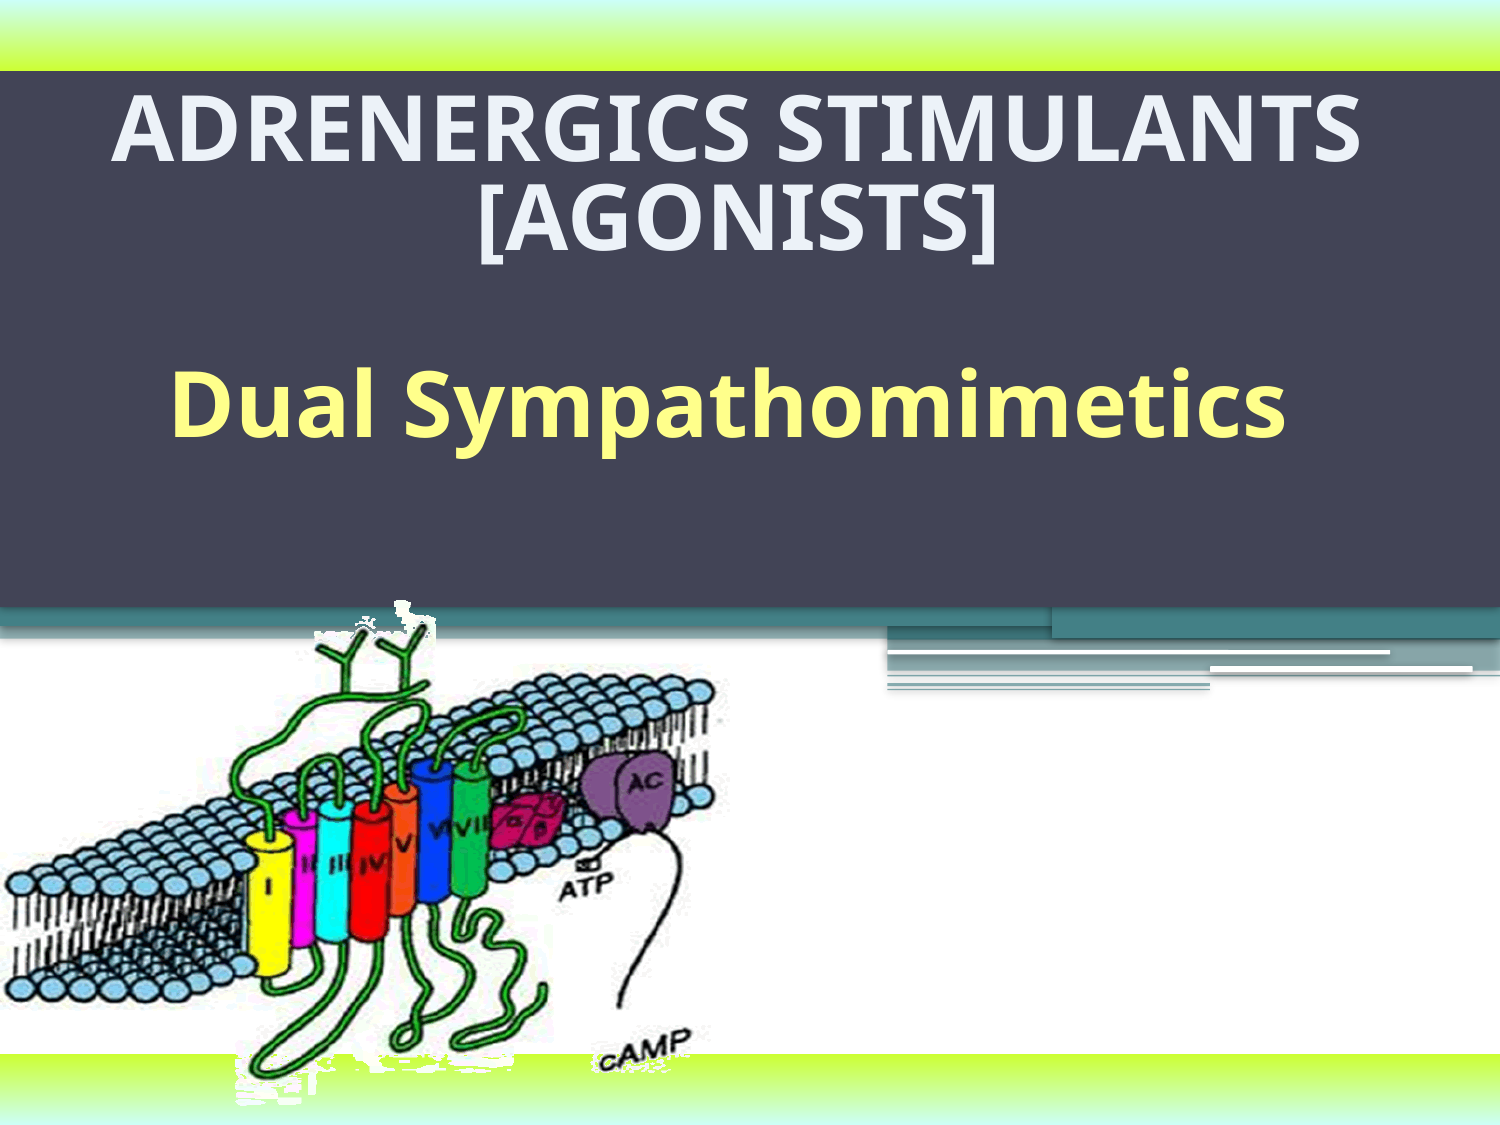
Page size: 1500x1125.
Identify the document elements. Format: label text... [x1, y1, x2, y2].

picture [0, 568, 739, 1125]
text_box [0, 0, 1500, 72]
text_box [745, 1053, 1500, 1125]
text_box Dual Sympathomimetics [152, 338, 1500, 463]
text_box ADRENERGICS STIMULANTS [AGONISTS] [17, 82, 1459, 277]
